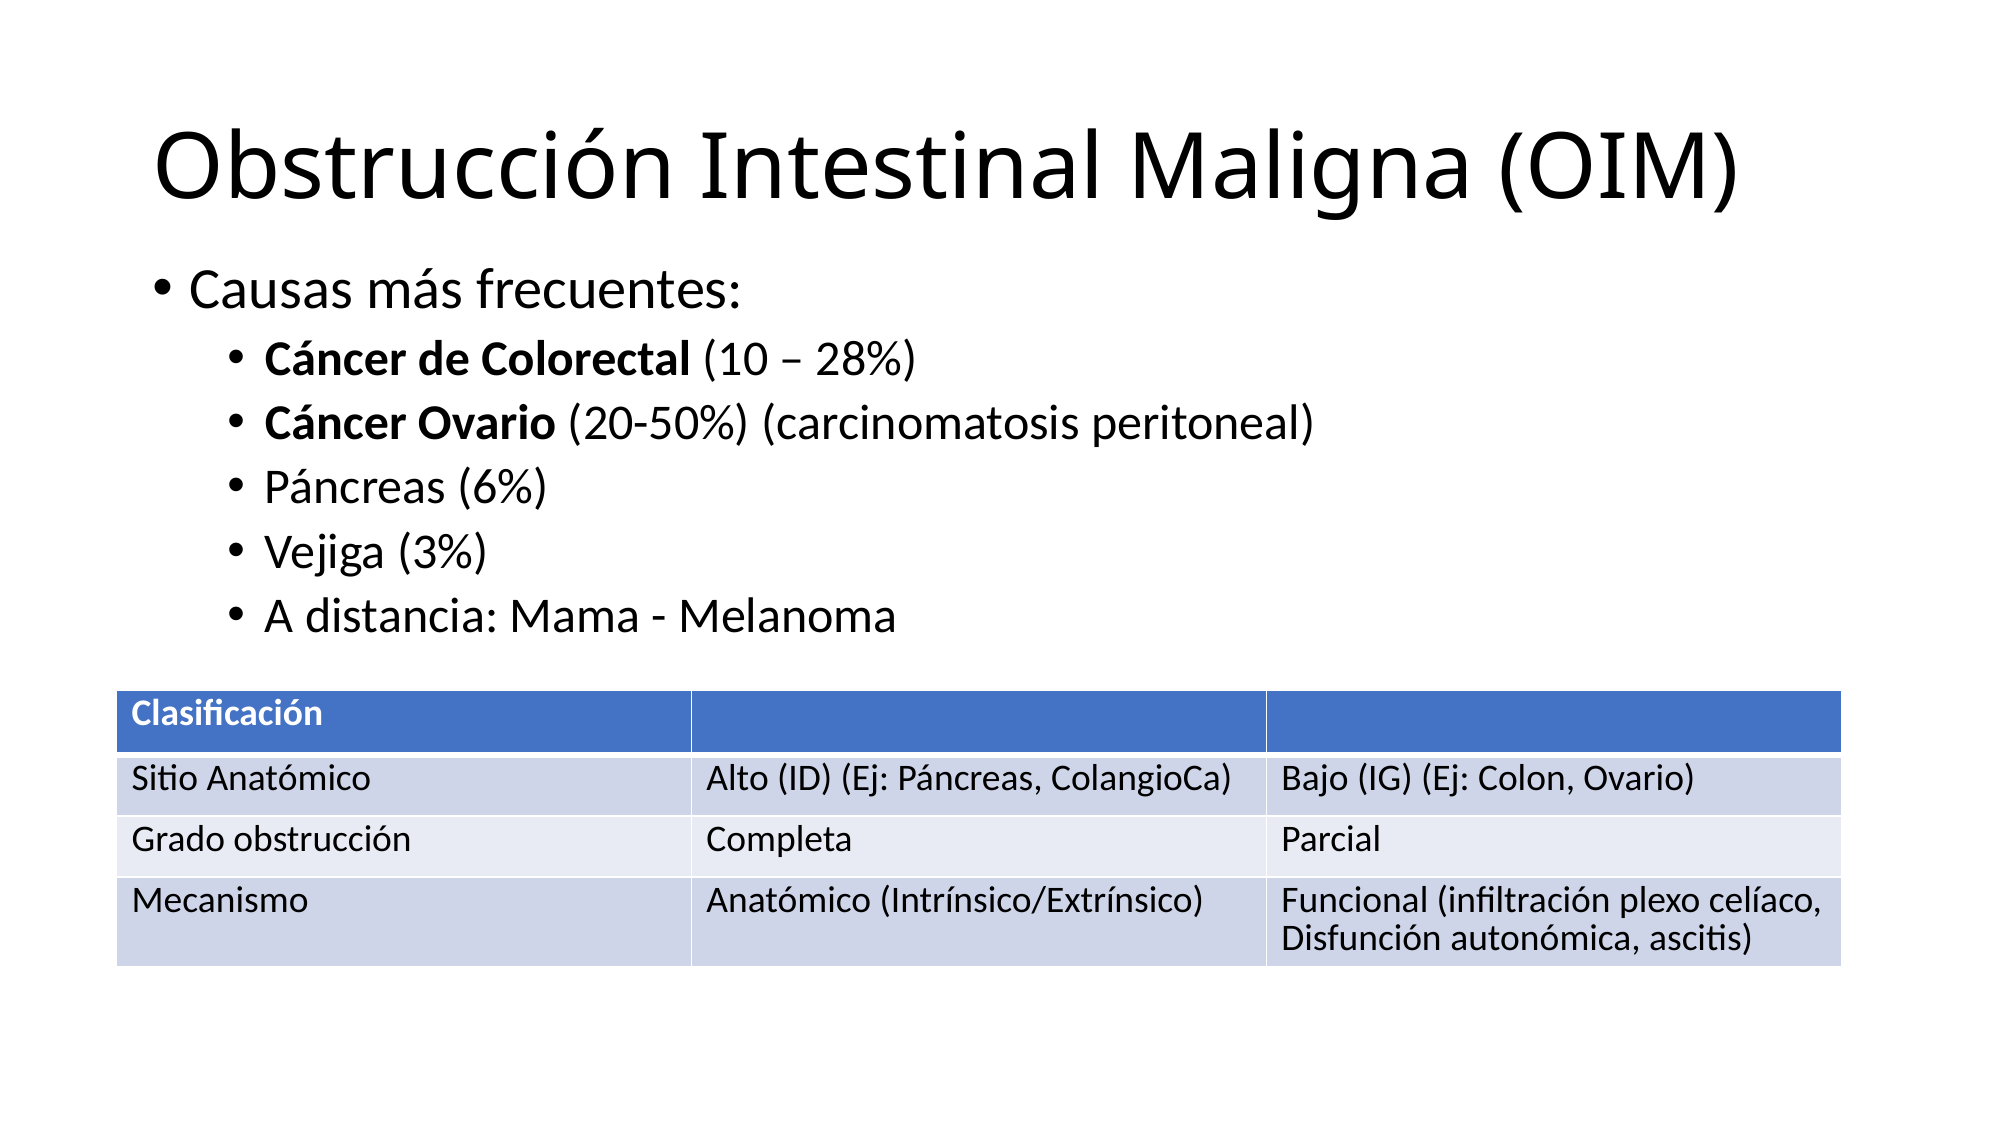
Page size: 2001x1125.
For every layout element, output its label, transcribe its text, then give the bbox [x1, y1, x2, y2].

table_cell Bajo (IG) (Ej: Colon, Ovario) [1267, 758, 1841, 815]
table_header [692, 691, 1266, 752]
table_header [1267, 691, 1841, 752]
table_cell Anatómico (Intrínsico/Extrínsico) [692, 878, 1266, 966]
table_cell Mecanismo [117, 878, 691, 966]
table_cell Completa [692, 817, 1266, 876]
table_cell Parcial [1267, 817, 1841, 876]
table_cell Funcional (infiltración plexo celíaco, Disfunción autonómica, ascitis) [1267, 878, 1841, 966]
table_cell Sitio Anatómico [117, 758, 691, 815]
table_cell Grado obstrucción [117, 817, 691, 876]
table_header Clasificación [117, 691, 691, 752]
list Causas más frecuentes: Cáncer de Colorectal (10 – 28%) Cáncer Ovario (20-50%) (carcinomatosis peritoneal) Páncreas (6%) Vejiga (3%) A distancia: Mama - Melanoma [137, 251, 1863, 1014]
table_cell Alto (ID) (Ej: Páncreas, ColangioCa) [692, 758, 1266, 815]
title Obstrucción Intestinal Maligna (OIM) [137, 59, 1863, 251]
